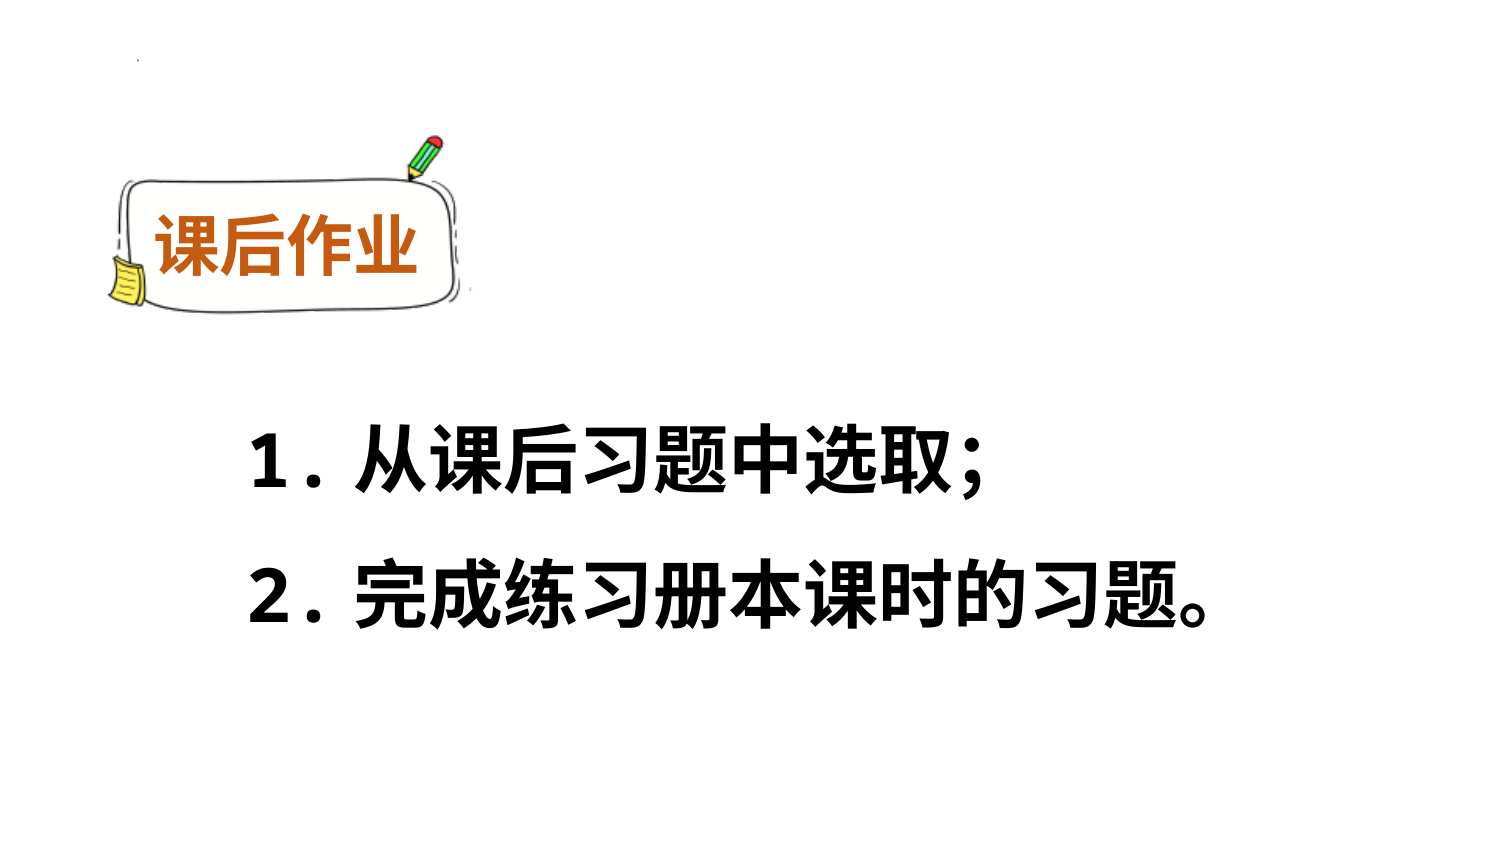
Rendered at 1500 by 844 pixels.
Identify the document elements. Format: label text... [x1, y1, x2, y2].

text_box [97, 65, 482, 415]
text_box 1.从课后习题中选取； 2.完成练习册本课时的习题。 [231, 359, 1269, 645]
